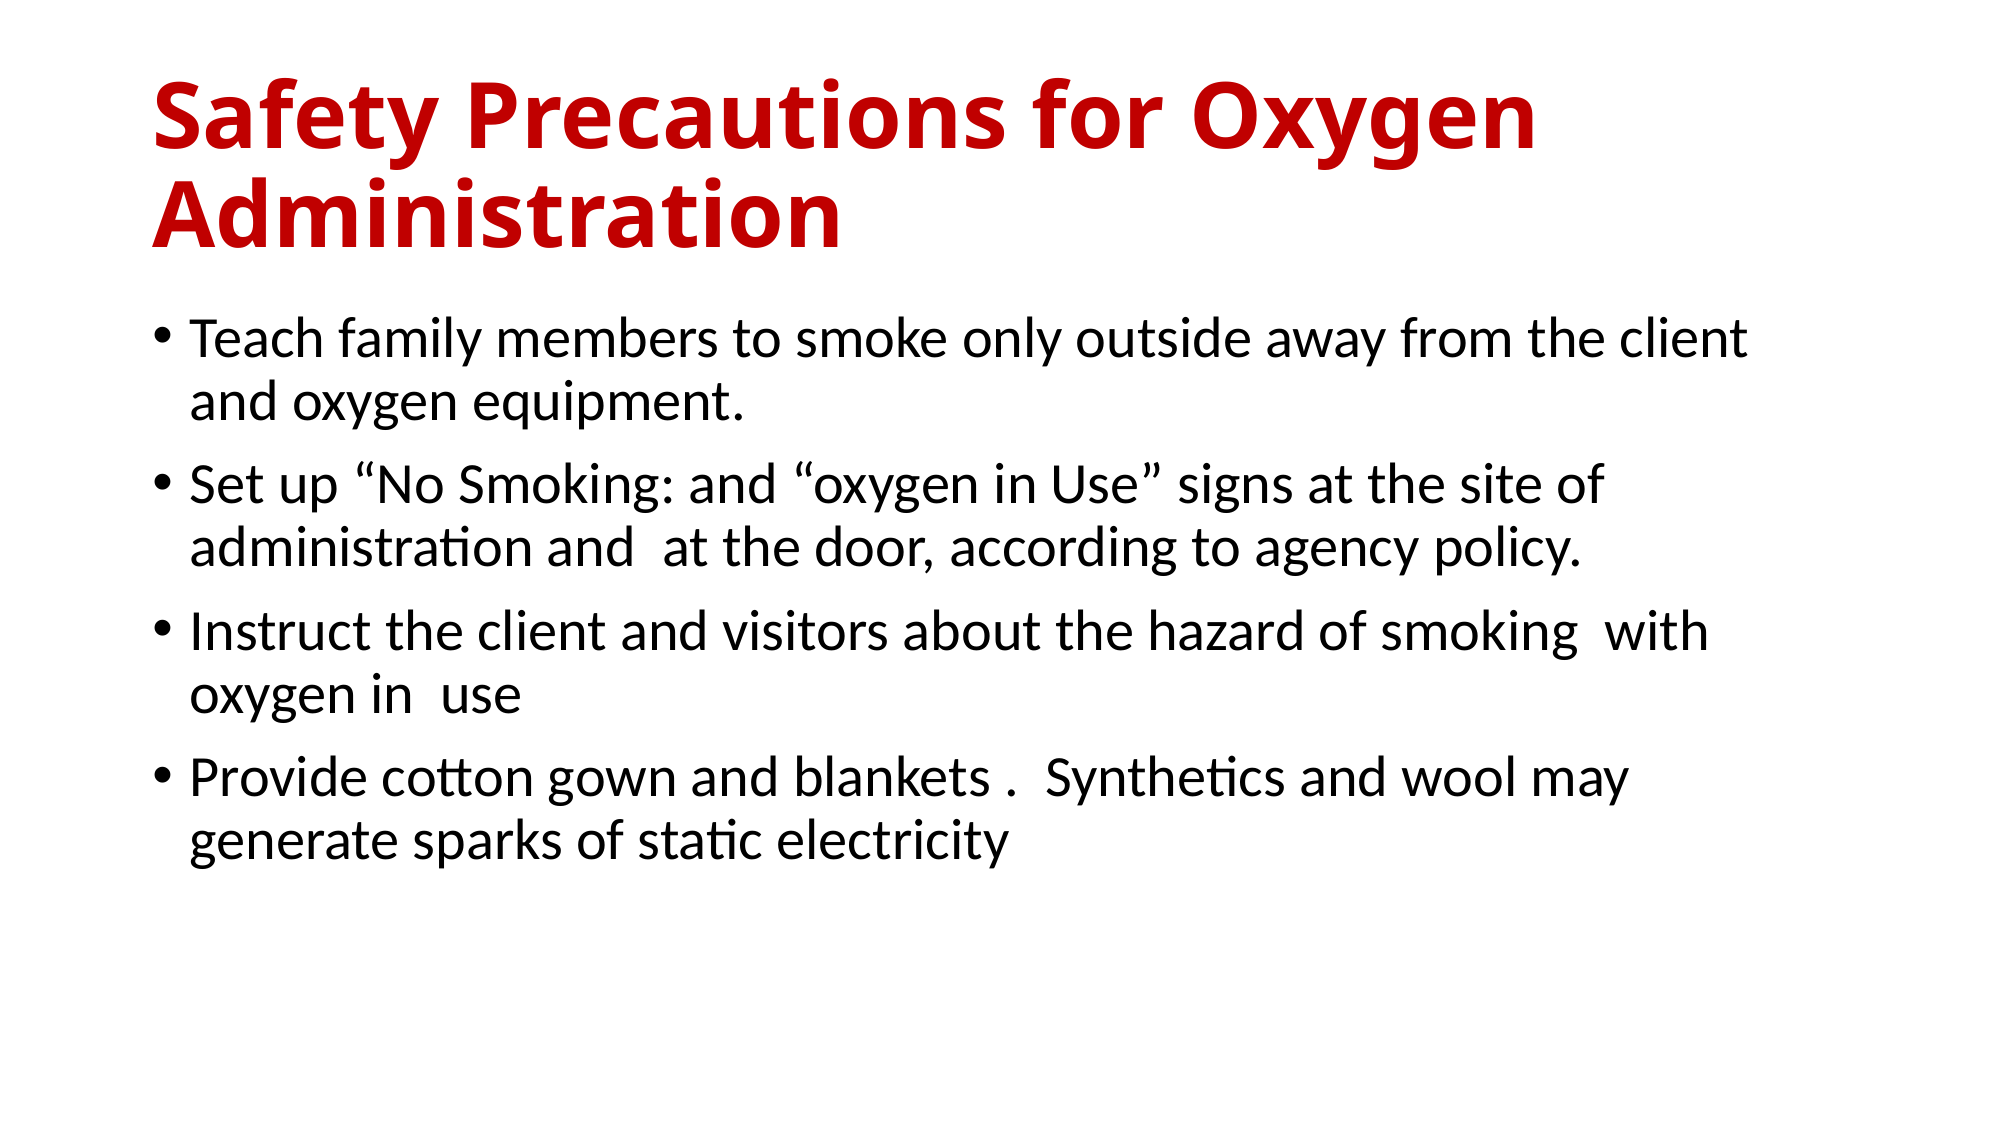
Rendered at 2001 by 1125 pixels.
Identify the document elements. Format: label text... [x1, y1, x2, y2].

title Safety Precautions for Oxygen Administration [137, 59, 1863, 278]
list Teach family members to smoke only outside away from the client and oxygen equipment. Set up “No Smoking: and “oxygen in Use” signs at the site of administration and at the door, according to agency policy. Instruct the client and visitors about the hazard of smoking with oxygen in use Provide cotton gown and blankets . Synthetics and wool may generate sparks of static electricity [137, 299, 1863, 1014]
